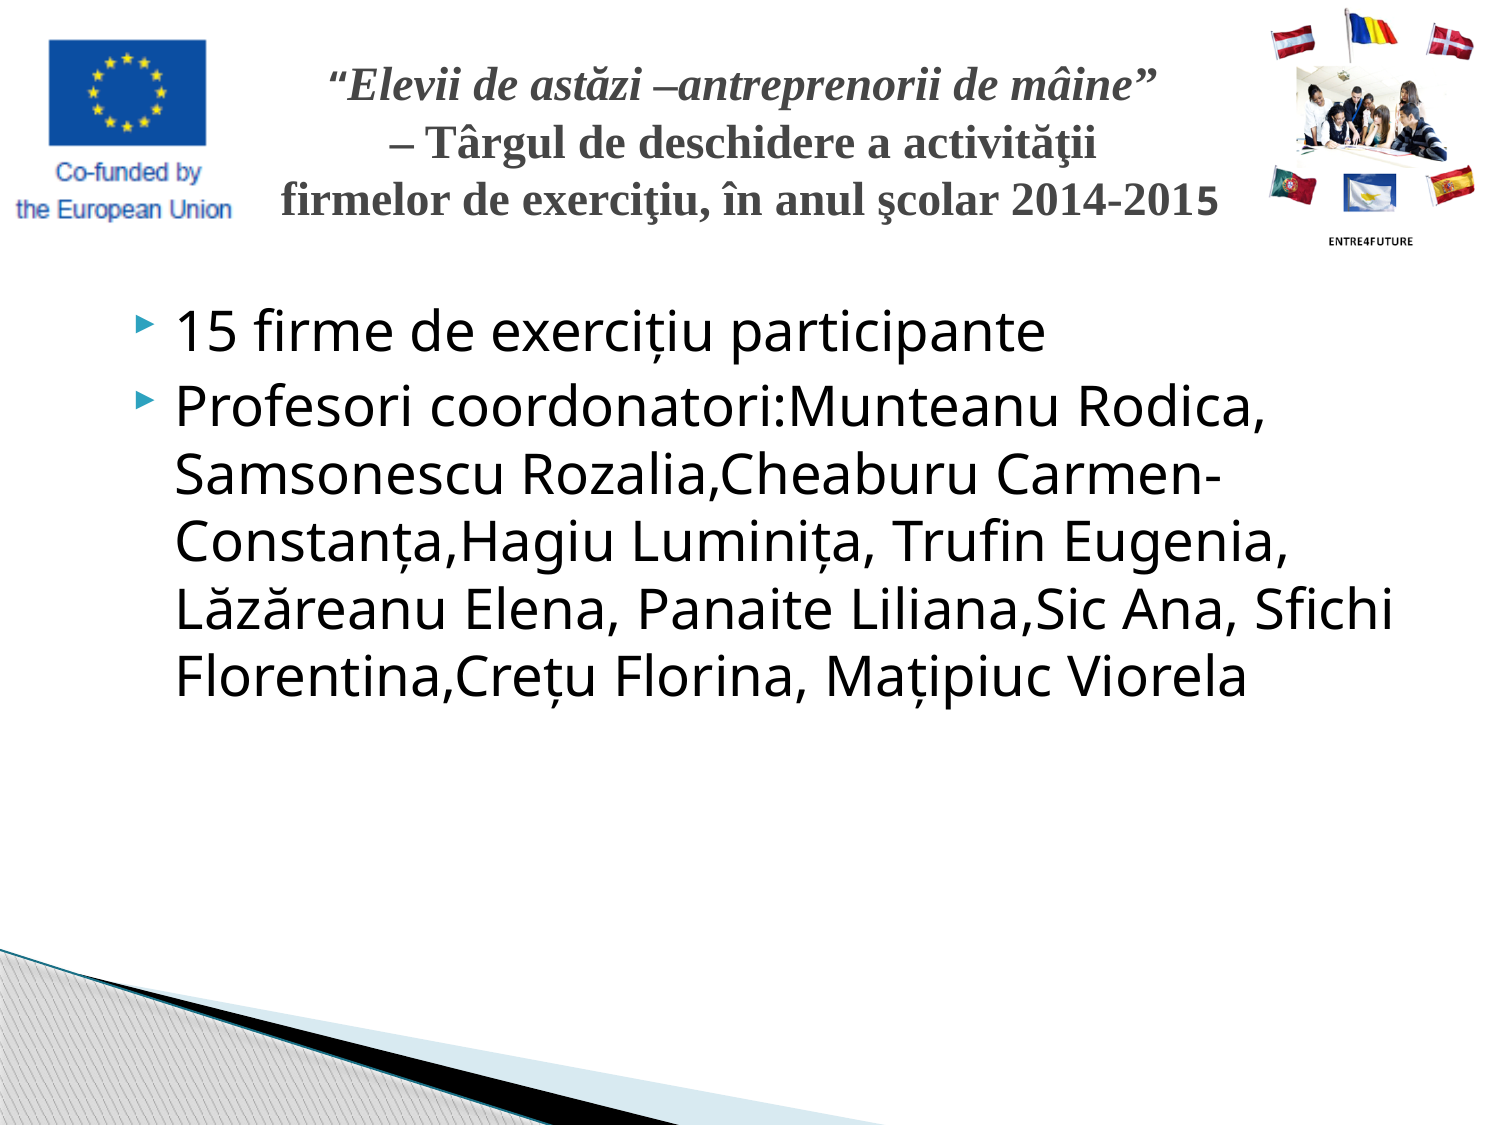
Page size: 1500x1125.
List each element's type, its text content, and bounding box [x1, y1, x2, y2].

picture [1252, 0, 1500, 270]
title “Elevii de astăzi –antreprenorii de mâine” – Târgul de deschidere a activităţii firmelor de exerciţiu, în anul şcolar 2014-2015 [258, 45, 1246, 233]
list 15 firme de exercițiu participante Profesori coordonatori:Munteanu Rodica, Samsonescu Rozalia,Cheaburu Carmen-Constanța,Hagiu Luminița, Trufin Eugenia, Lăzăreanu Elena, Panaite Liliana,Sic Ana, Sfichi Florentina,Crețu Florina, Mațipiuc Viorela [99, 287, 1450, 1030]
picture [0, 0, 253, 251]
